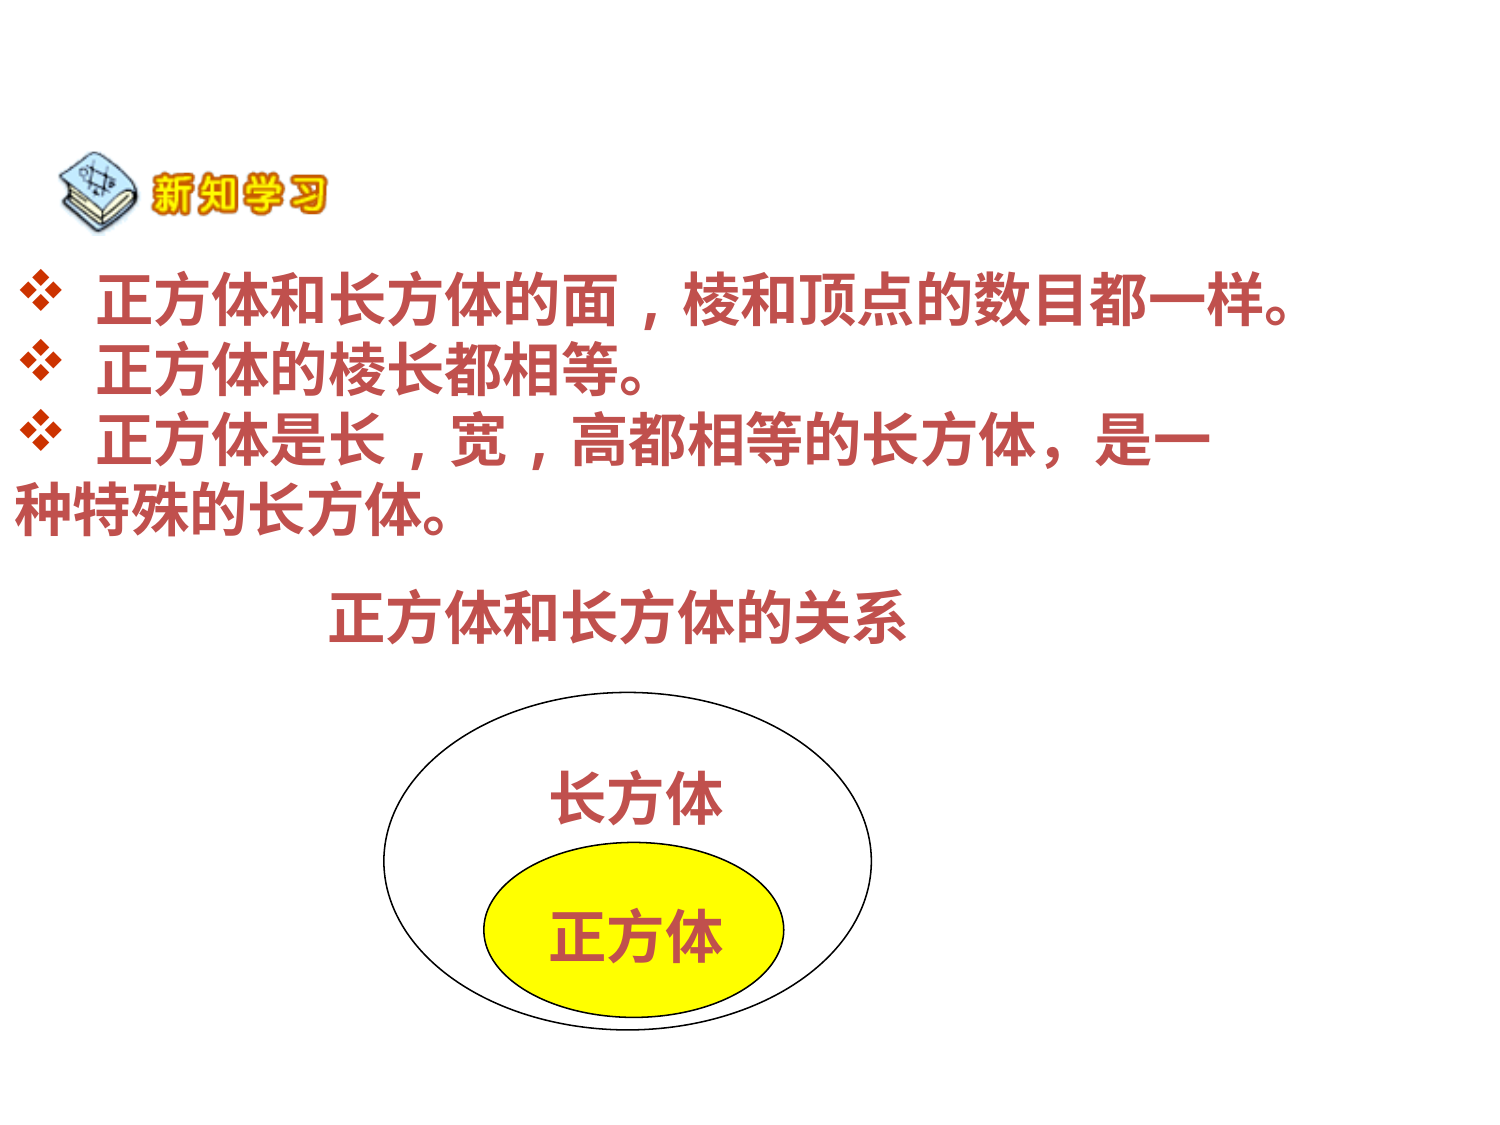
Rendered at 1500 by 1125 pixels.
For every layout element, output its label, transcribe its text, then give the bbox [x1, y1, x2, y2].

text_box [383, 692, 872, 1031]
picture [52, 148, 331, 236]
text_box 正方体和长方体的面,棱和顶点的数目都一样。 正方体的棱长都相等。 正方体是长,宽,高都相等的长方体，是一种特殊的长方体。 [0, 255, 1282, 551]
text_box 正方体和长方体的关系 [312, 574, 988, 659]
